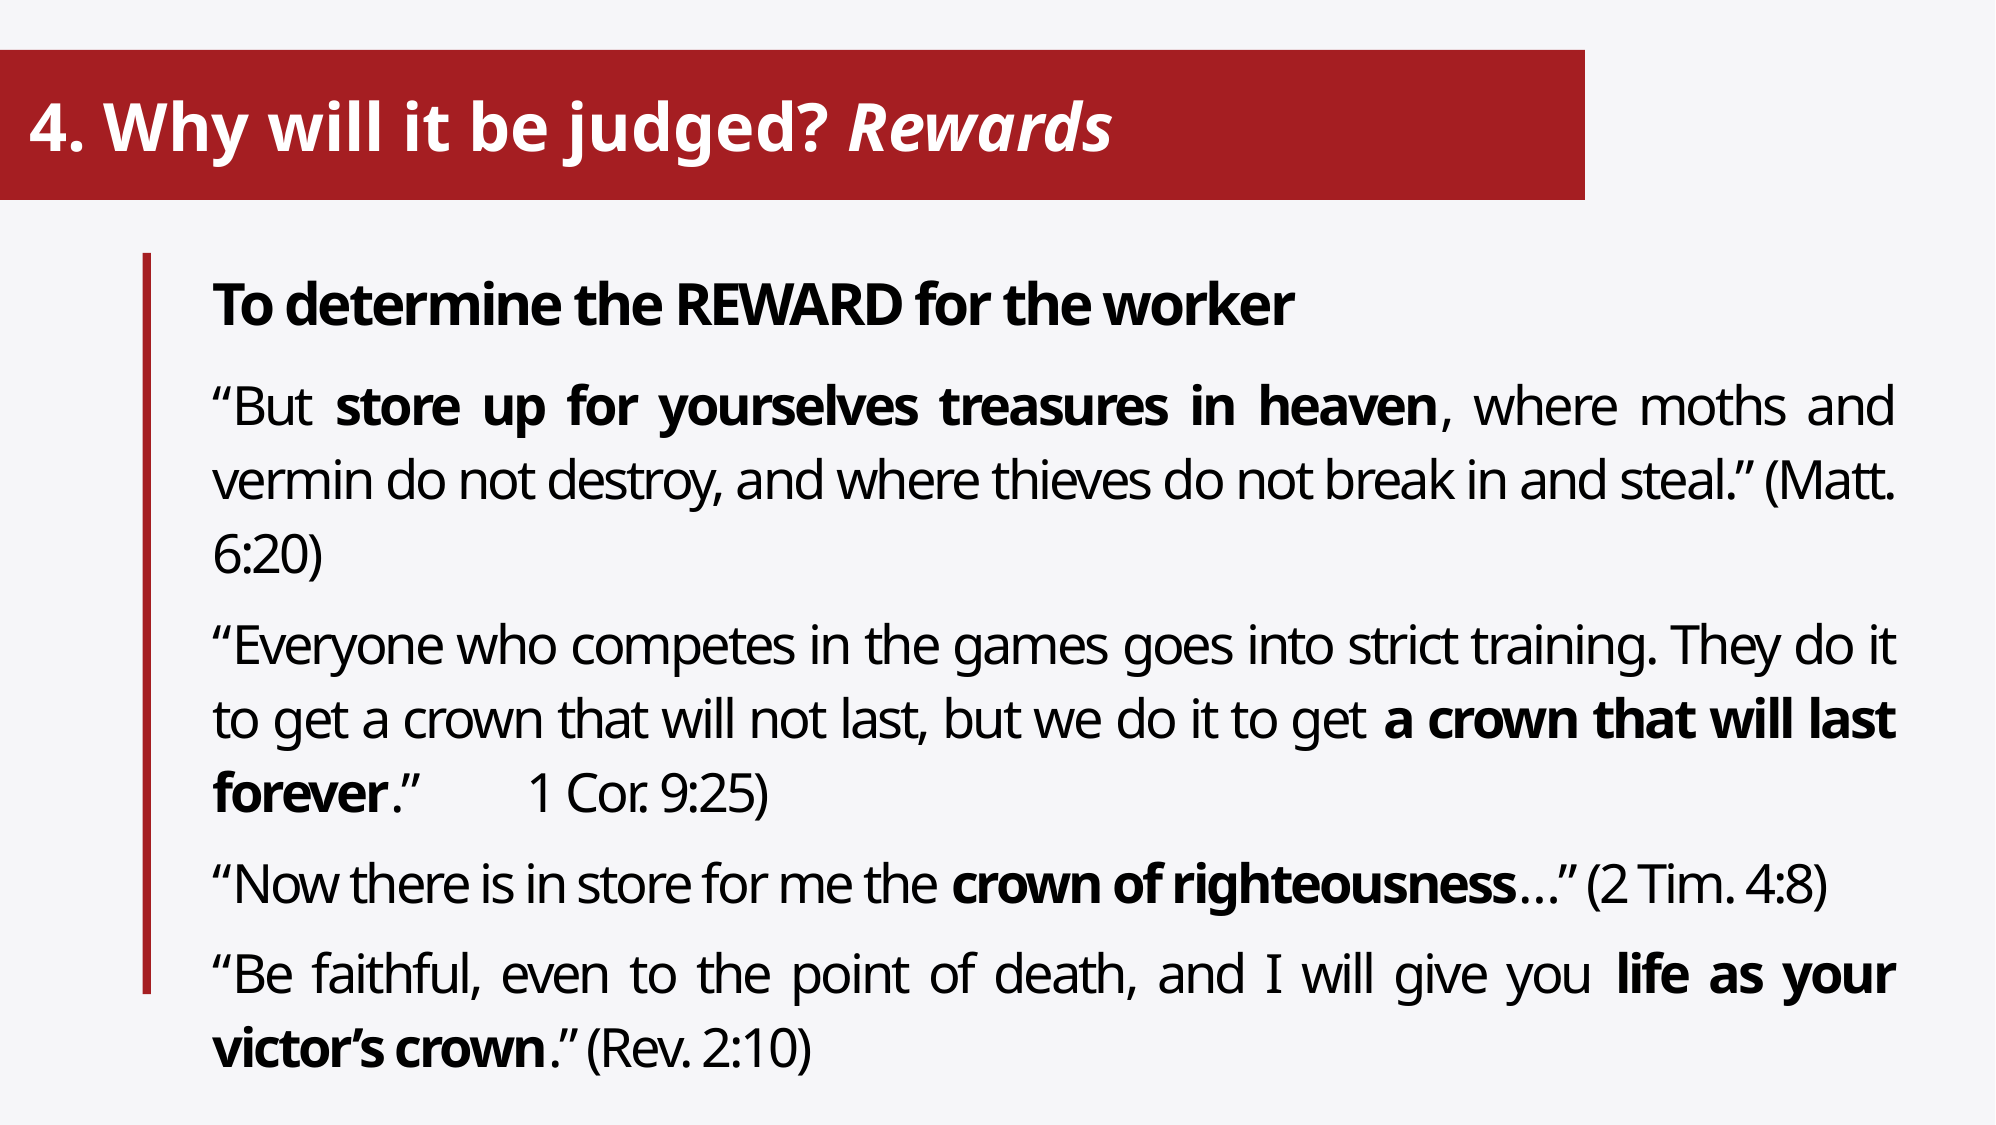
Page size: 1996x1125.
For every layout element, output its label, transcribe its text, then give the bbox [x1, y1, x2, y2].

subtitle To determine the REWARD for the worker “But store up for yourselves treasures in heaven, where moths and vermin do not destroy, and where thieves do not break in and steal.” (Matt. 6:20) “Everyone who competes in the games goes into strict training. They do it to get a crown that will not last, but we do it to get a crown that will last forever.” 1 Cor. 9:25) “Now there is in store for me the crown of righteousness…” (2 Tim. 4:8) “Be faithful, even to the point of death, and I will give you life as your victor’s crown.” (Rev. 2:10) [197, 249, 1910, 1000]
title 4. Why will it be judged? Rewards [14, 62, 1810, 188]
